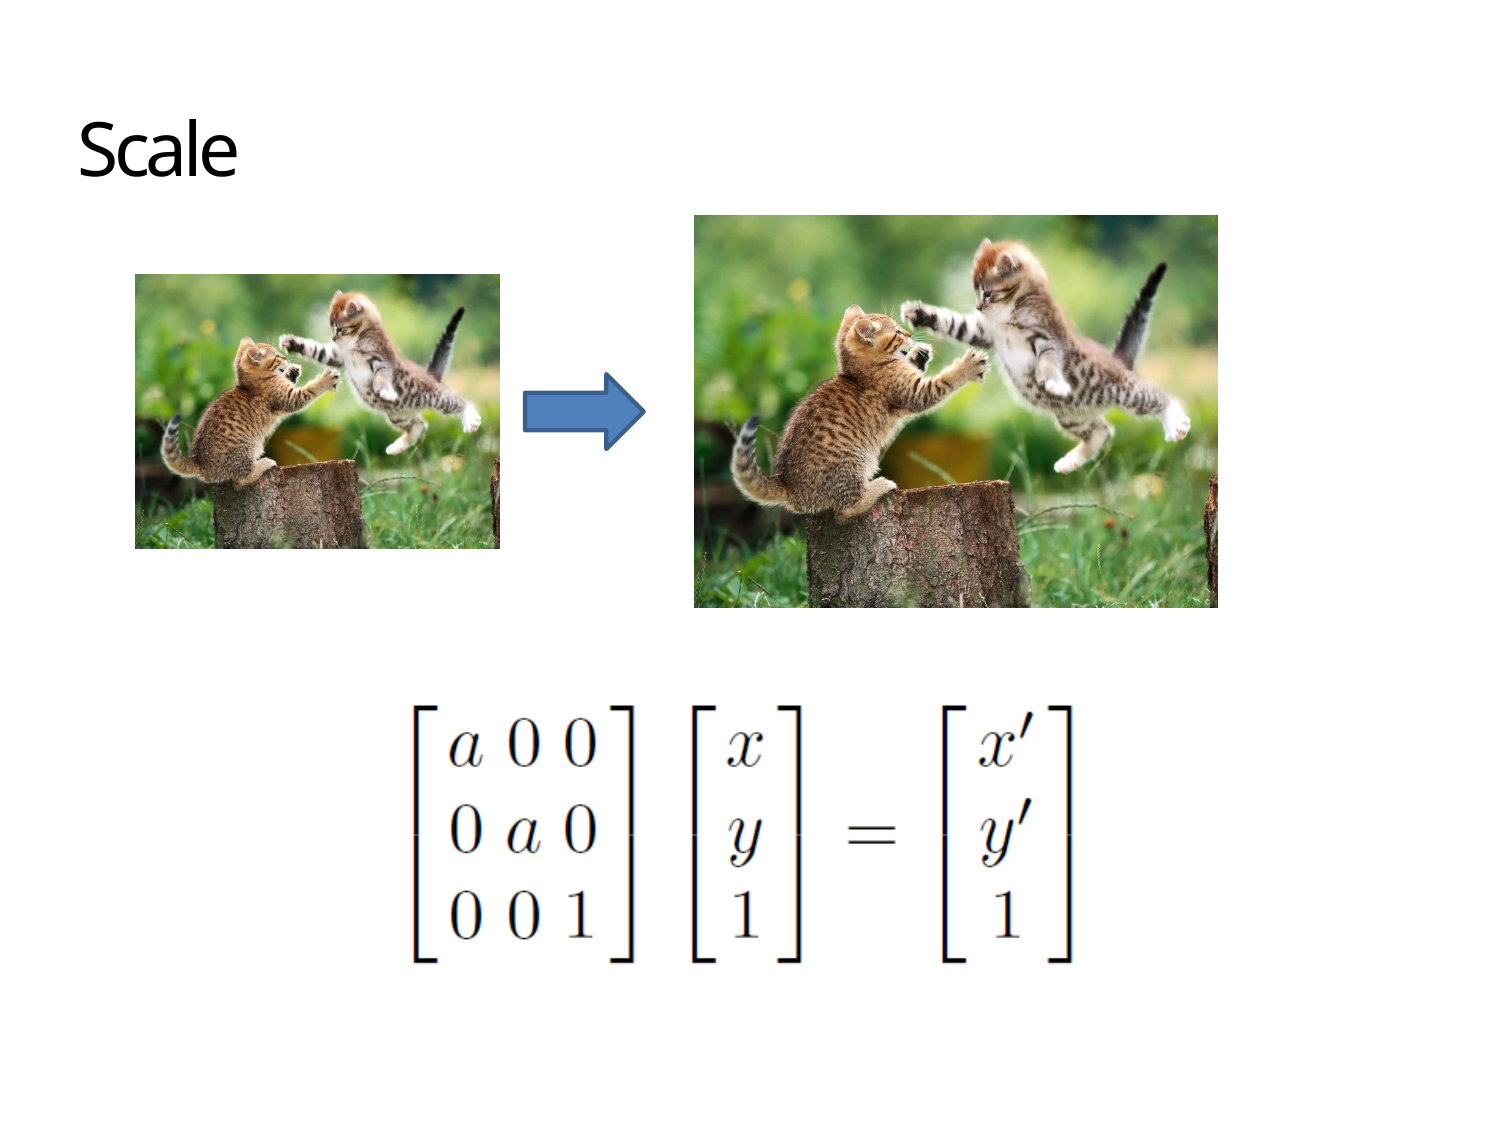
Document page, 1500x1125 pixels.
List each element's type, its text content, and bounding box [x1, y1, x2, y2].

text_box [522, 372, 646, 451]
text_box Scale [62, 93, 1425, 199]
picture [135, 274, 501, 549]
picture [408, 698, 1080, 971]
picture [694, 215, 1218, 608]
